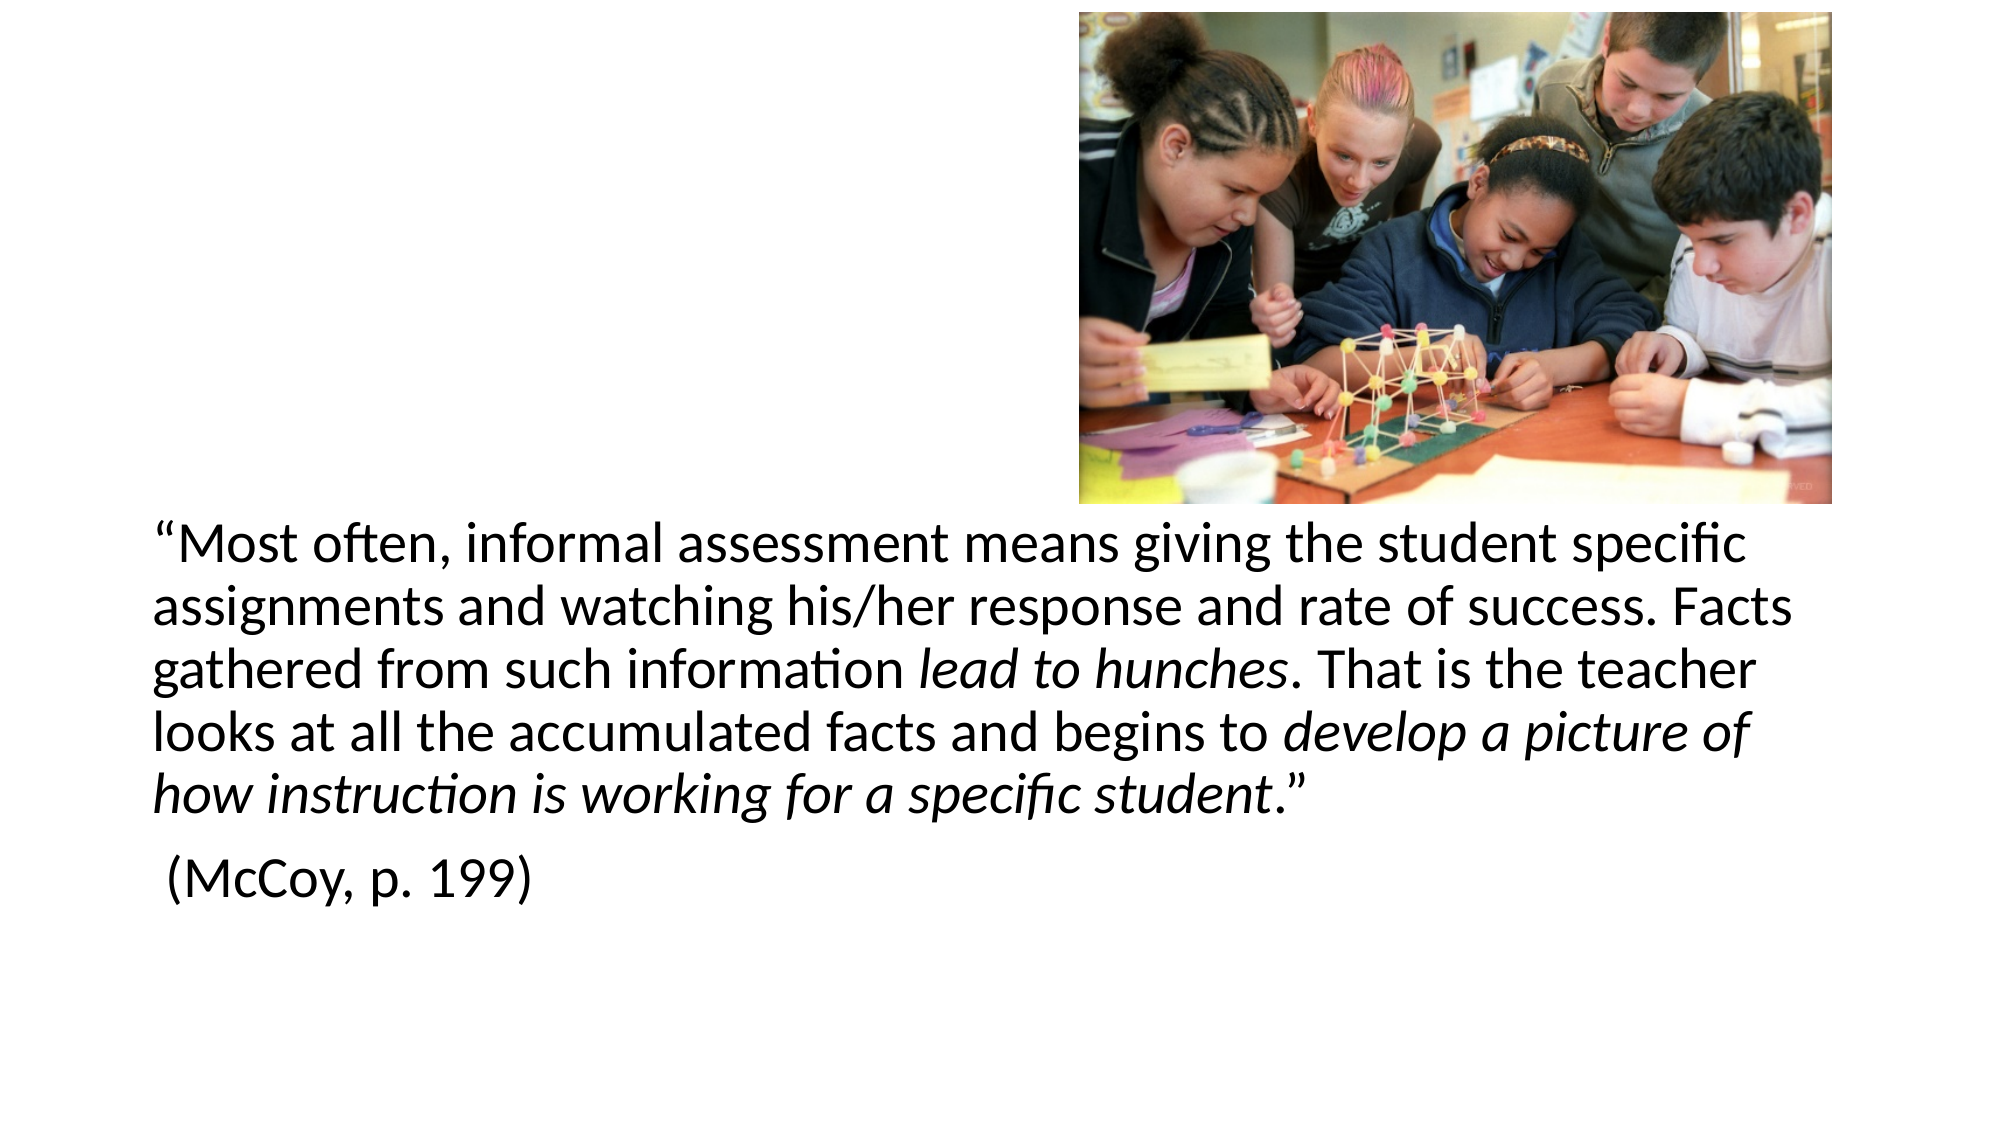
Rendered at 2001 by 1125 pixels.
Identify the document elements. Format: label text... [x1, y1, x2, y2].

list “Most often, informal assessment means giving the student specific assignments and watching his/her response and rate of success. Facts gathered from such information lead to hunches. That is the teacher looks at all the accumulated facts and begins to develop a picture of how instruction is working for a specific student.” (McCoy, p. 199) [137, 504, 1863, 1014]
picture [1079, 12, 1832, 504]
